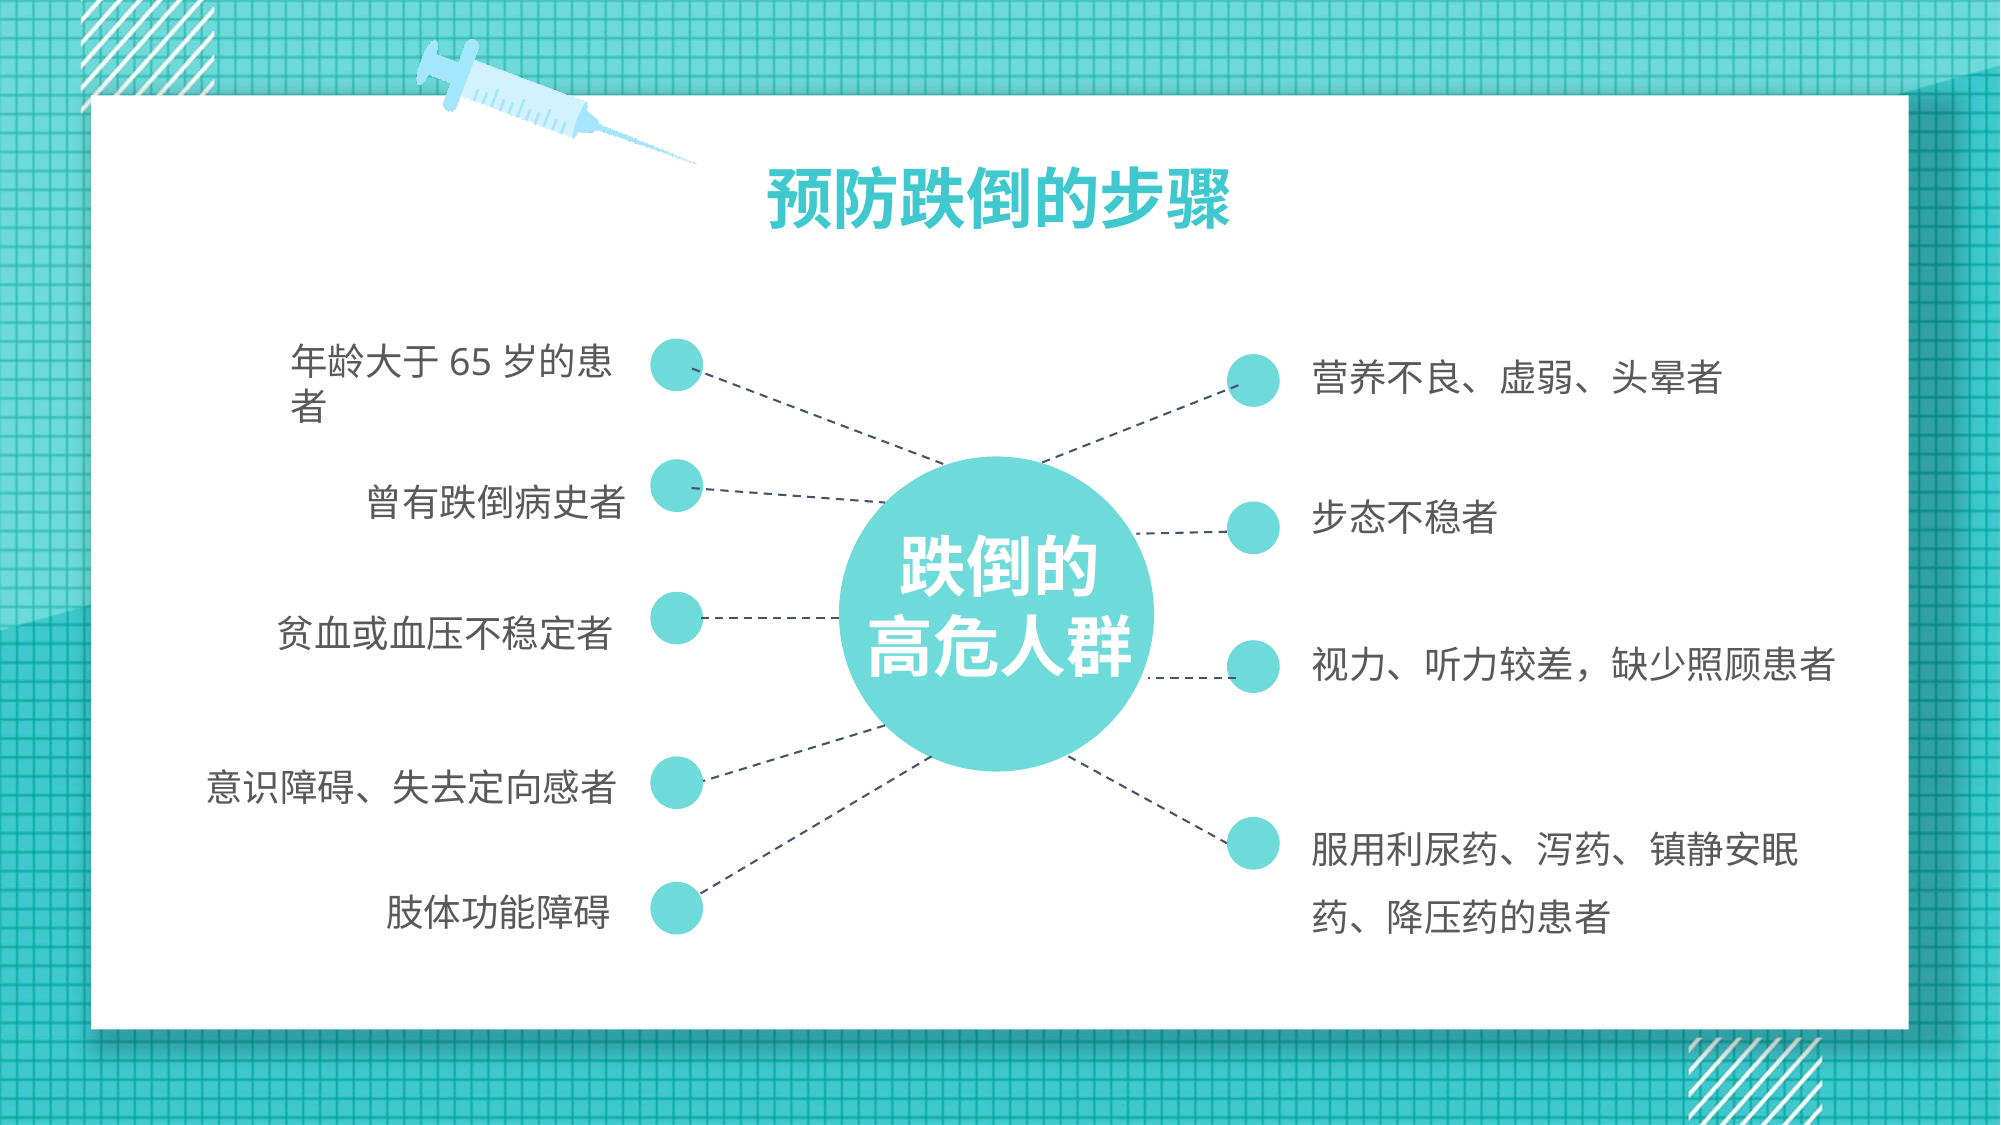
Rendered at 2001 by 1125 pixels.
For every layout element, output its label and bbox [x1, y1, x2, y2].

picture [0, 0, 2000, 1125]
text_box [650, 338, 1280, 935]
